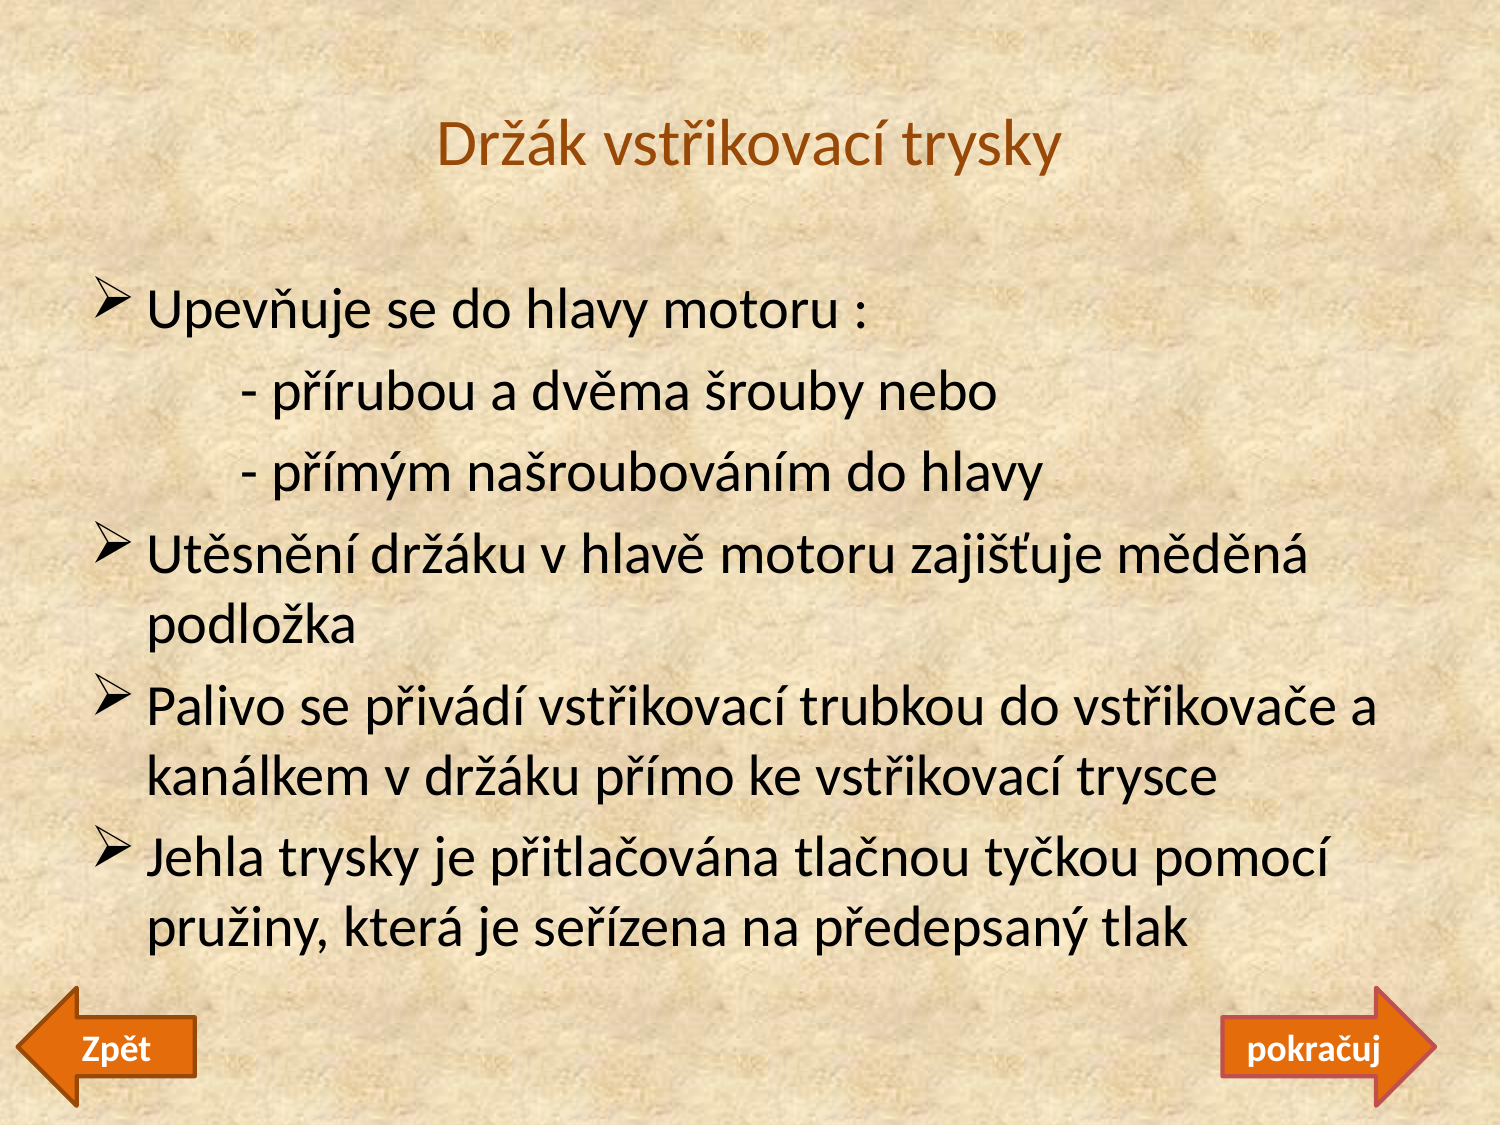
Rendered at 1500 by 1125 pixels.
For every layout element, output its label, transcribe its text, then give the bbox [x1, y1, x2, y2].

text_box pokračuj [1220, 985, 1438, 1108]
picture [0, 0, 1500, 1125]
text_box Zpět [15, 985, 197, 1108]
list Upevňuje se do hlavy motoru : - přírubou a dvěma šrouby nebo - přímým našroubováním do hlavy Utěsnění držáku v hlavě motoru zajišťuje měděná podložka Palivo se přivádí vstřikovací trubkou do vstřikovače a kanálkem v držáku přímo ke vstřikovací trysce Jehla trysky je přitlačována tlačnou tyčkou pomocí pružiny, která je seřízena na předepsaný tlak [75, 262, 1425, 1005]
title Držák vstřikovací trysky [75, 45, 1425, 233]
